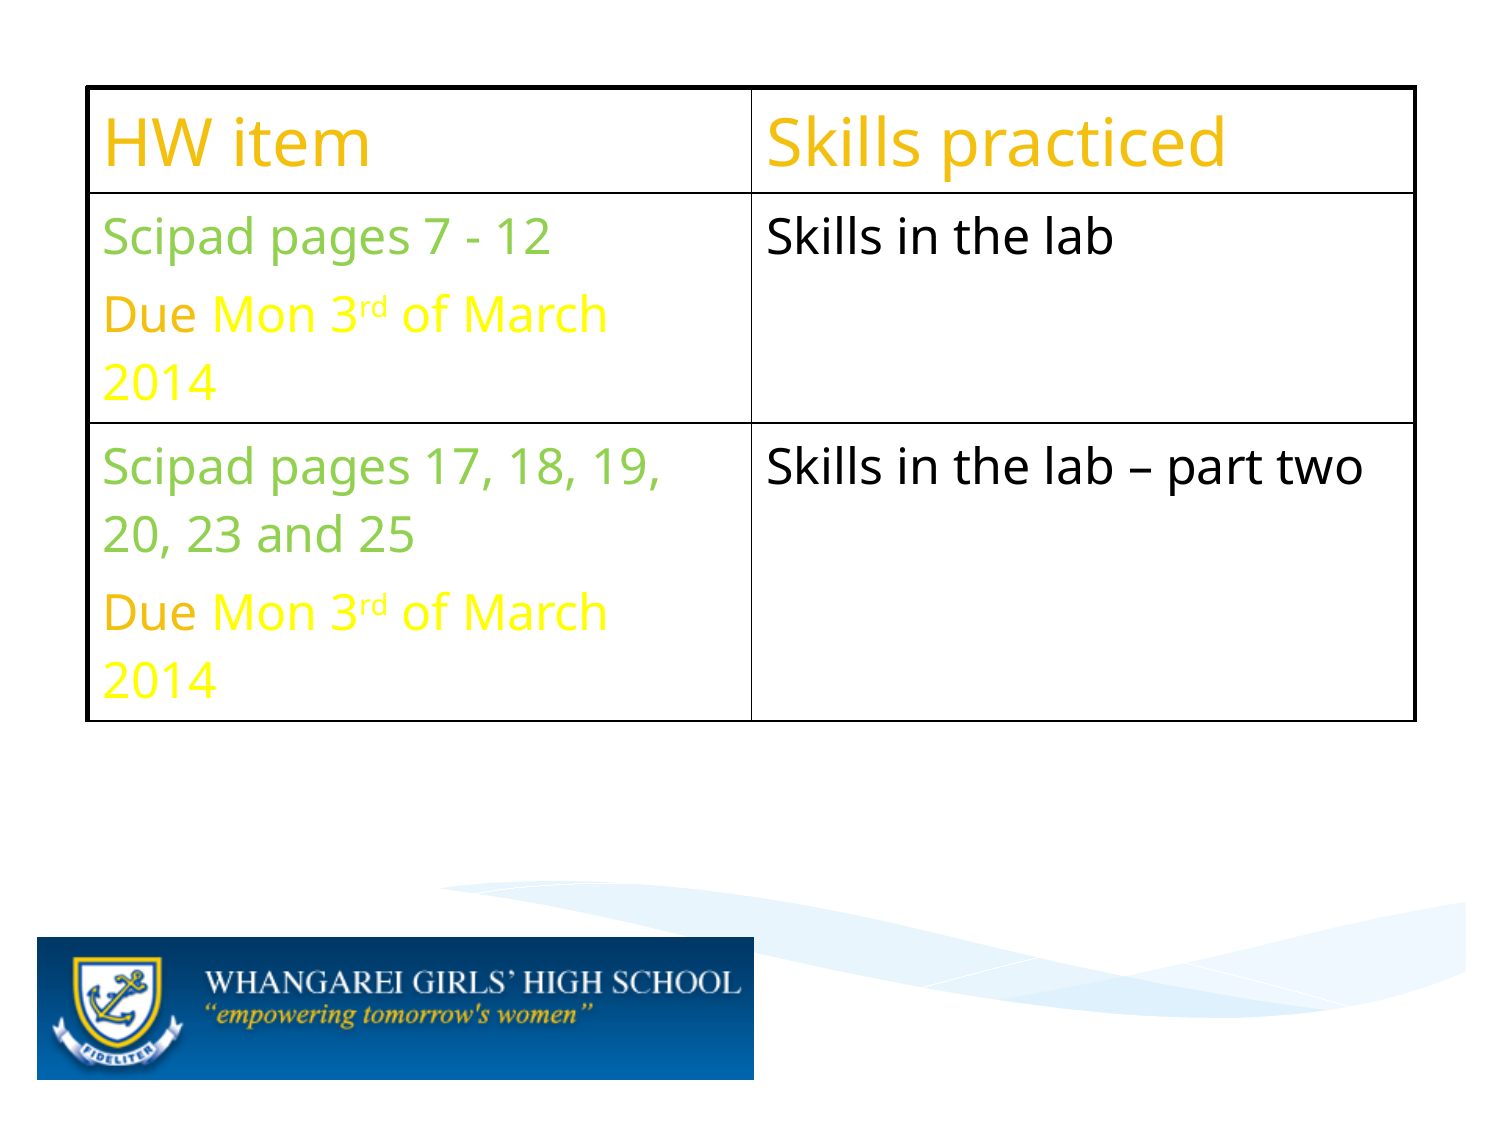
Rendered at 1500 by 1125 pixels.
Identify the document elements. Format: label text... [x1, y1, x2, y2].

picture [37, 937, 754, 1080]
table_cell Skills in the lab – part two [752, 424, 1413, 720]
table_cell Scipad pages 17, 18, 19, 20, 23 and 25 Due Mon 3rd of March 2014 [90, 424, 751, 720]
table_header HW item [90, 90, 751, 192]
table_cell Skills in the lab [752, 194, 1413, 422]
table_cell Scipad pages 7 - 12 Due Mon 3rd of March 2014 [90, 194, 751, 422]
table_header Skills practiced [752, 90, 1413, 192]
